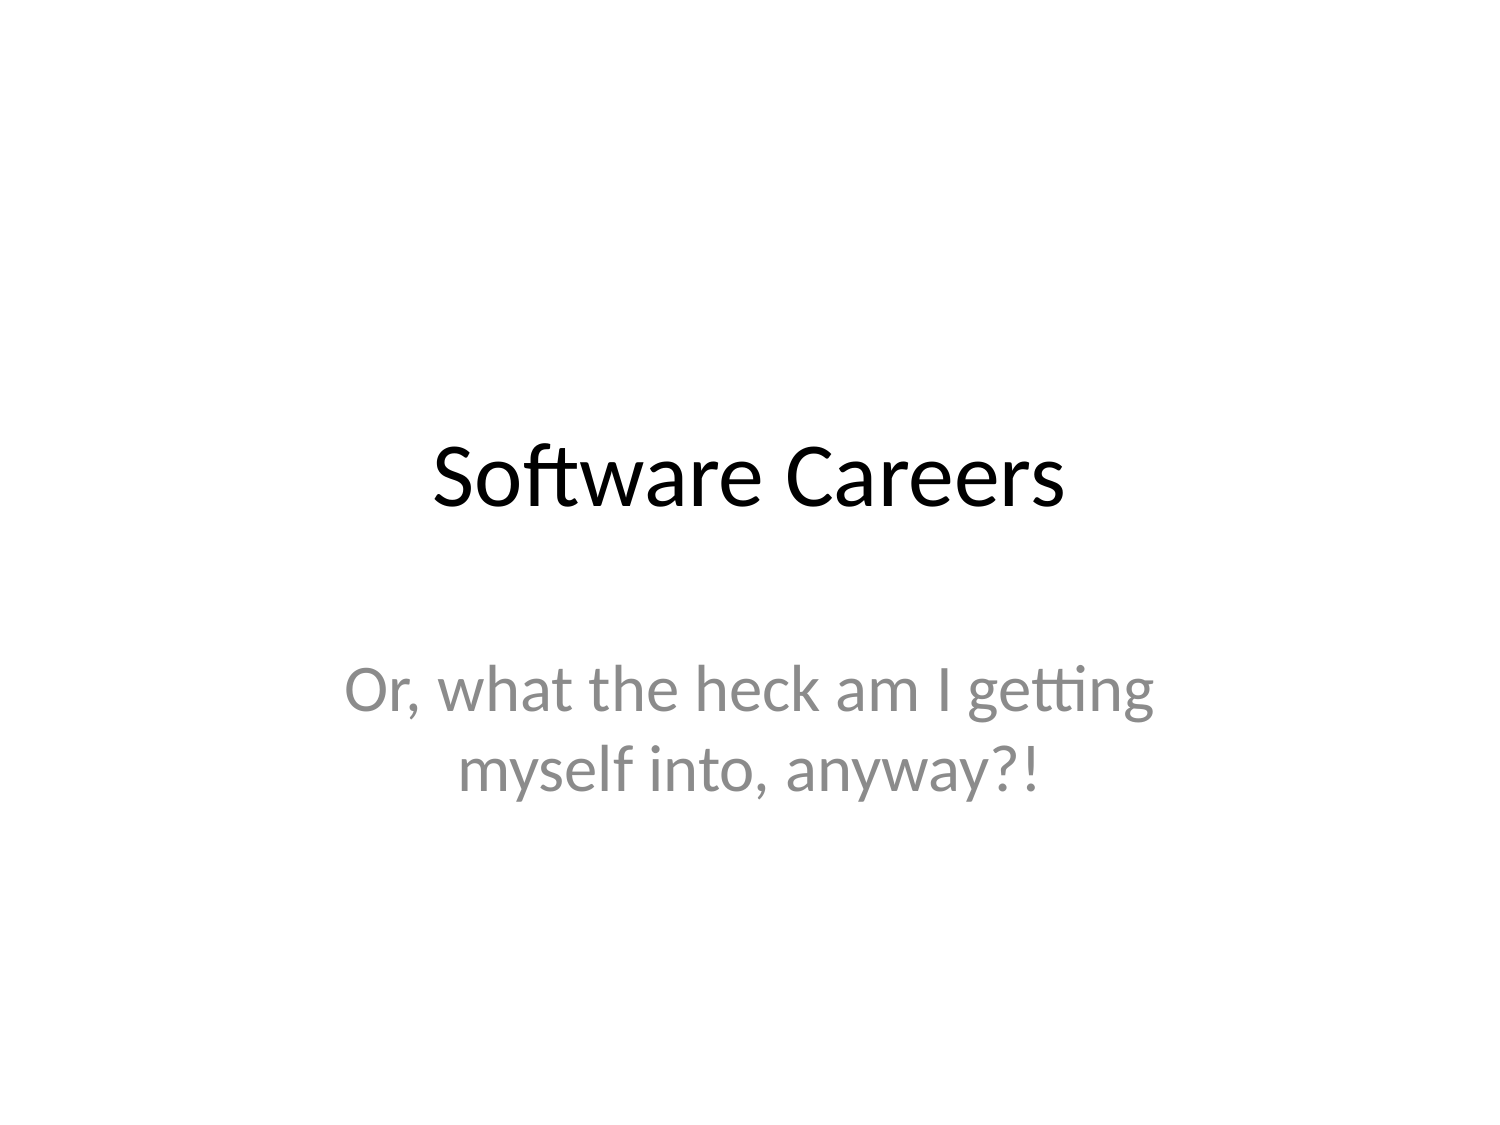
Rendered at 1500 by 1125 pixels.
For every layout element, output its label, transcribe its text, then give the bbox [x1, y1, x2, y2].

title Software Careers [112, 349, 1388, 591]
subtitle Or, what the heck am I getting myself into, anyway?! [225, 637, 1275, 925]
